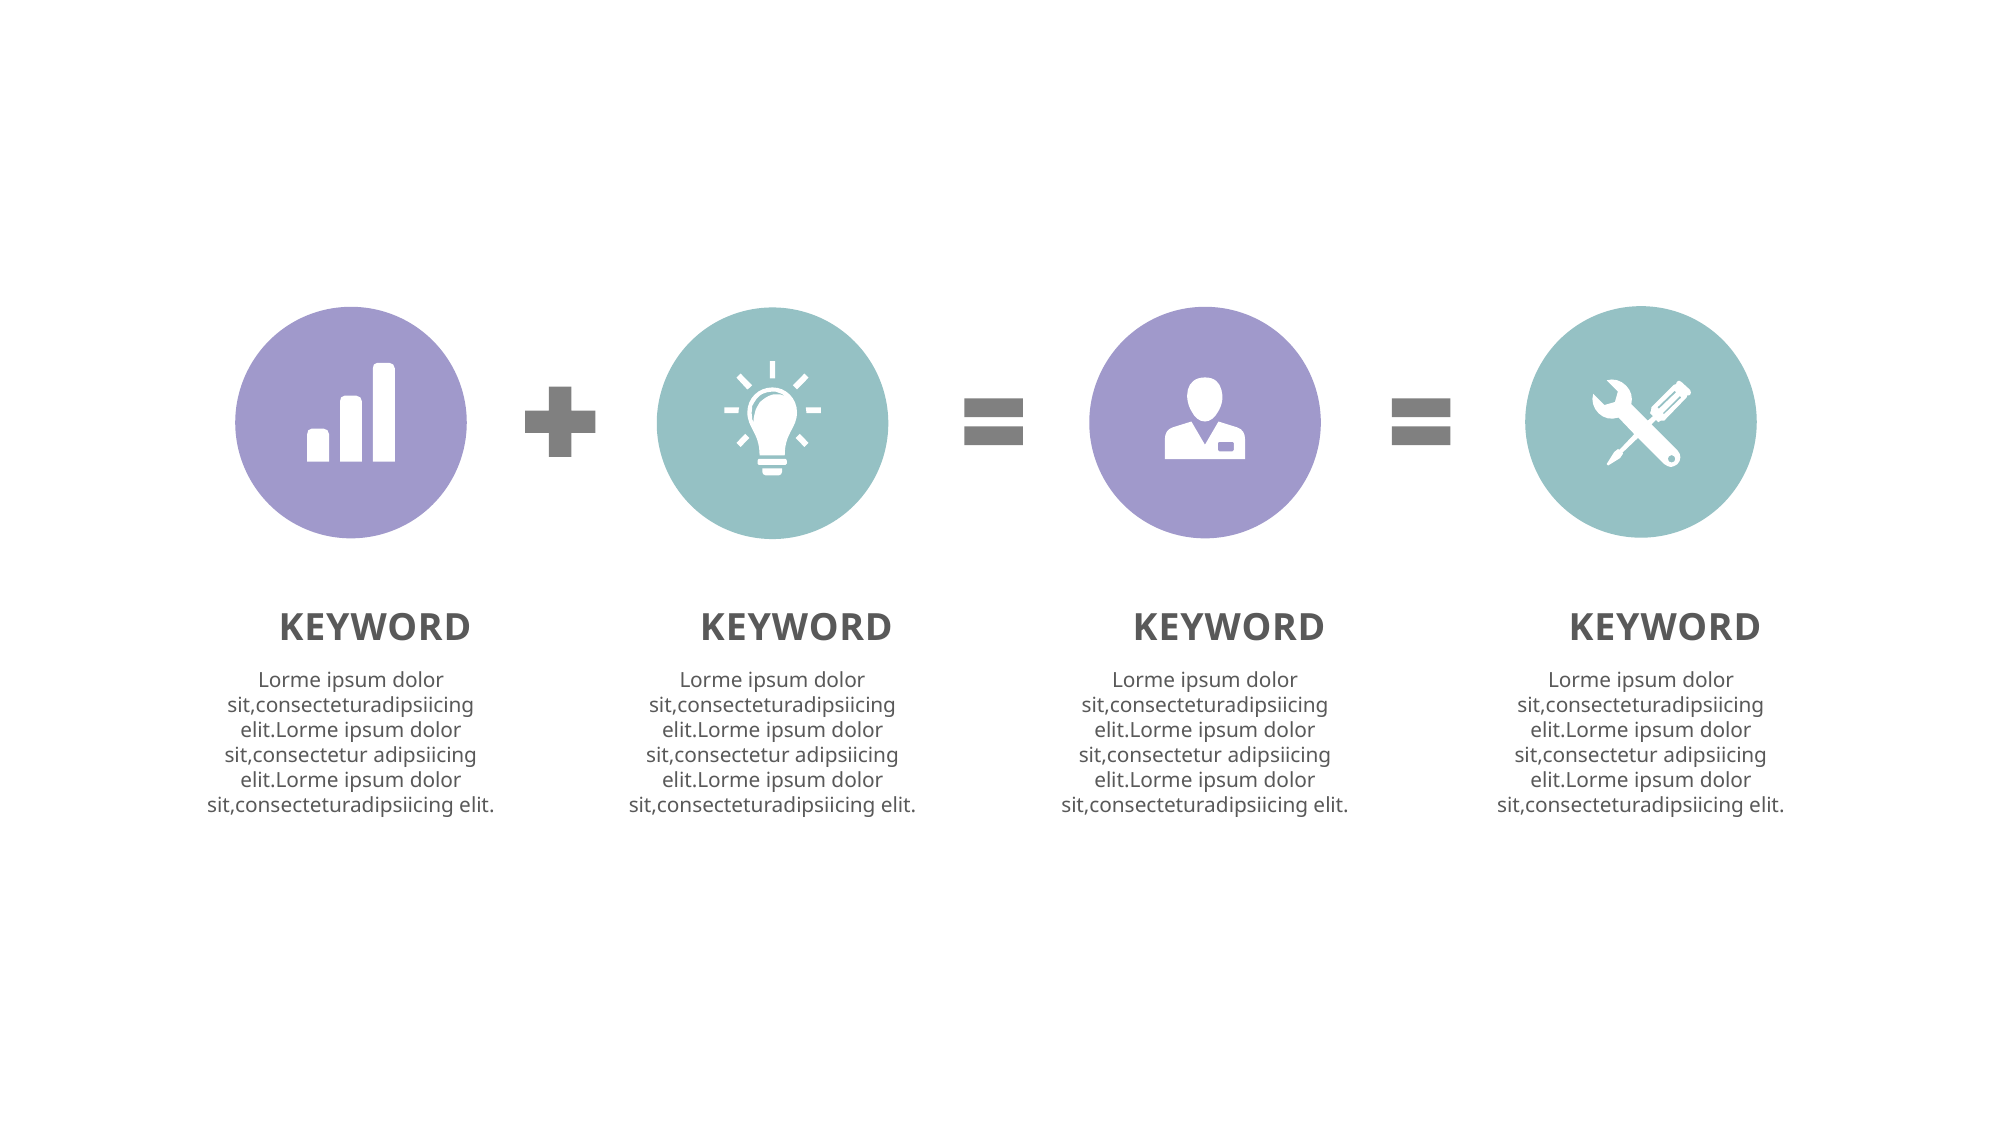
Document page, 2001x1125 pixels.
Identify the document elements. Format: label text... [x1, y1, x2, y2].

text_box KEYWORD [1486, 595, 1777, 656]
text_box [805, 407, 821, 414]
text_box [1164, 421, 1246, 460]
text_box [372, 362, 395, 462]
text_box [762, 468, 783, 476]
text_box [235, 306, 467, 539]
text_box [1592, 379, 1691, 468]
text_box [656, 307, 889, 540]
text_box Lorme ipsum dolor sit,consecteturadipsiicing elit.Lorme ipsum dolor sit,consectetur adipsiicing elit.Lorme ipsum dolor sit,consecteturadipsiicing elit. [1032, 658, 1378, 824]
text_box Lorme ipsum dolor sit,consecteturadipsiicing elit.Lorme ipsum dolor sit,consectetur adipsiicing elit.Lorme ipsum dolor sit,consecteturadipsiicing elit. [599, 658, 946, 824]
text_box [1089, 306, 1321, 539]
text_box [340, 395, 362, 462]
text_box [769, 361, 776, 379]
text_box [1391, 398, 1451, 418]
text_box Lorme ipsum dolor sit,consecteturadipsiicing elit.Lorme ipsum dolor sit,consectetur adipsiicing elit.Lorme ipsum dolor sit,consecteturadipsiicing elit. [178, 658, 524, 824]
text_box [1391, 426, 1451, 446]
text_box [747, 387, 798, 456]
text_box [525, 386, 596, 457]
text_box [736, 373, 753, 390]
text_box [1525, 306, 1757, 538]
text_box [1187, 377, 1223, 422]
text_box [795, 433, 809, 447]
text_box [964, 426, 1023, 446]
text_box KEYWORD [1050, 595, 1341, 656]
text_box KEYWORD [618, 595, 908, 656]
text_box [792, 373, 809, 390]
text_box [964, 398, 1023, 418]
text_box [757, 458, 787, 465]
text_box [736, 433, 750, 447]
text_box KEYWORD [196, 595, 487, 656]
text_box [724, 407, 740, 414]
text_box Lorme ipsum dolor sit,consecteturadipsiicing elit.Lorme ipsum dolor sit,consectetur adipsiicing elit.Lorme ipsum dolor sit,consecteturadipsiicing elit. [1468, 658, 1814, 824]
text_box [307, 428, 330, 462]
